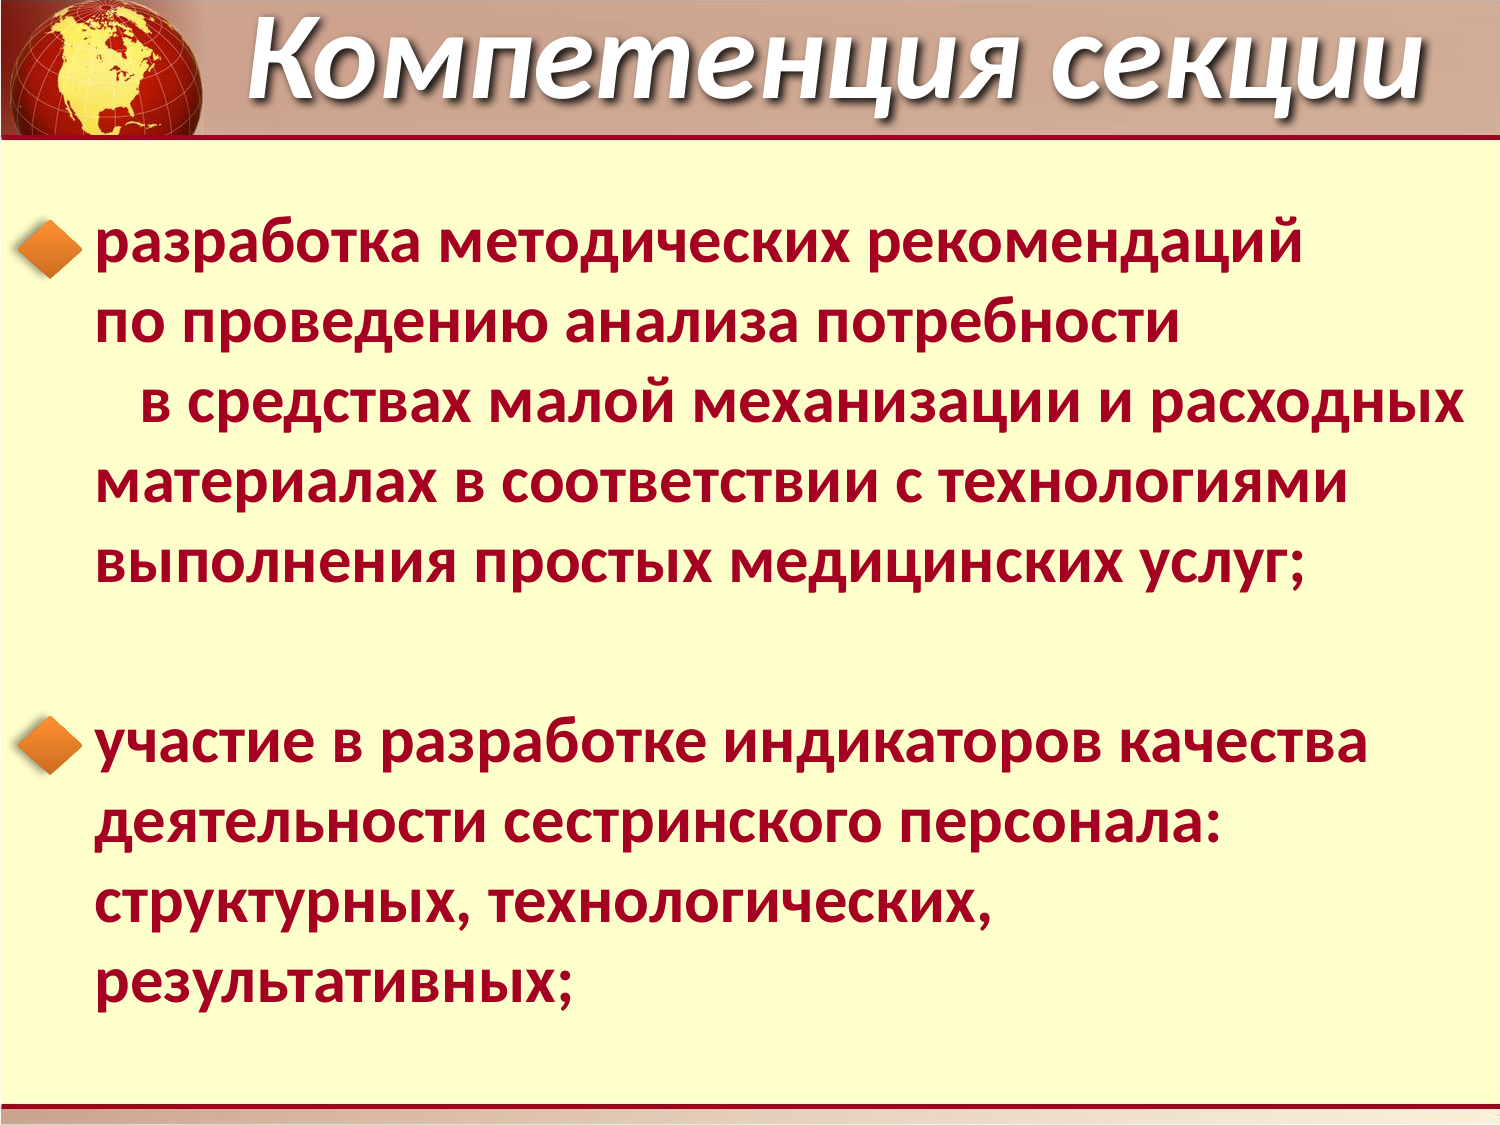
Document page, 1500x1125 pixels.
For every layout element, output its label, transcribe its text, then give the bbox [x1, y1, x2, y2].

text_box [17, 219, 83, 279]
text_box Компетенция секции [171, 0, 1500, 134]
text_box [17, 715, 83, 776]
picture [0, 0, 1500, 1125]
text_box разработка методических рекомендаций по проведению анализа потребности в средствах малой механизации и расходных материалах в соответствии с технологиями выполнения простых медицинских услуг; участие в разработке индикаторов качества деятельности сестринского персонала: структурных, технологических, результативных; [64, 188, 1500, 1016]
